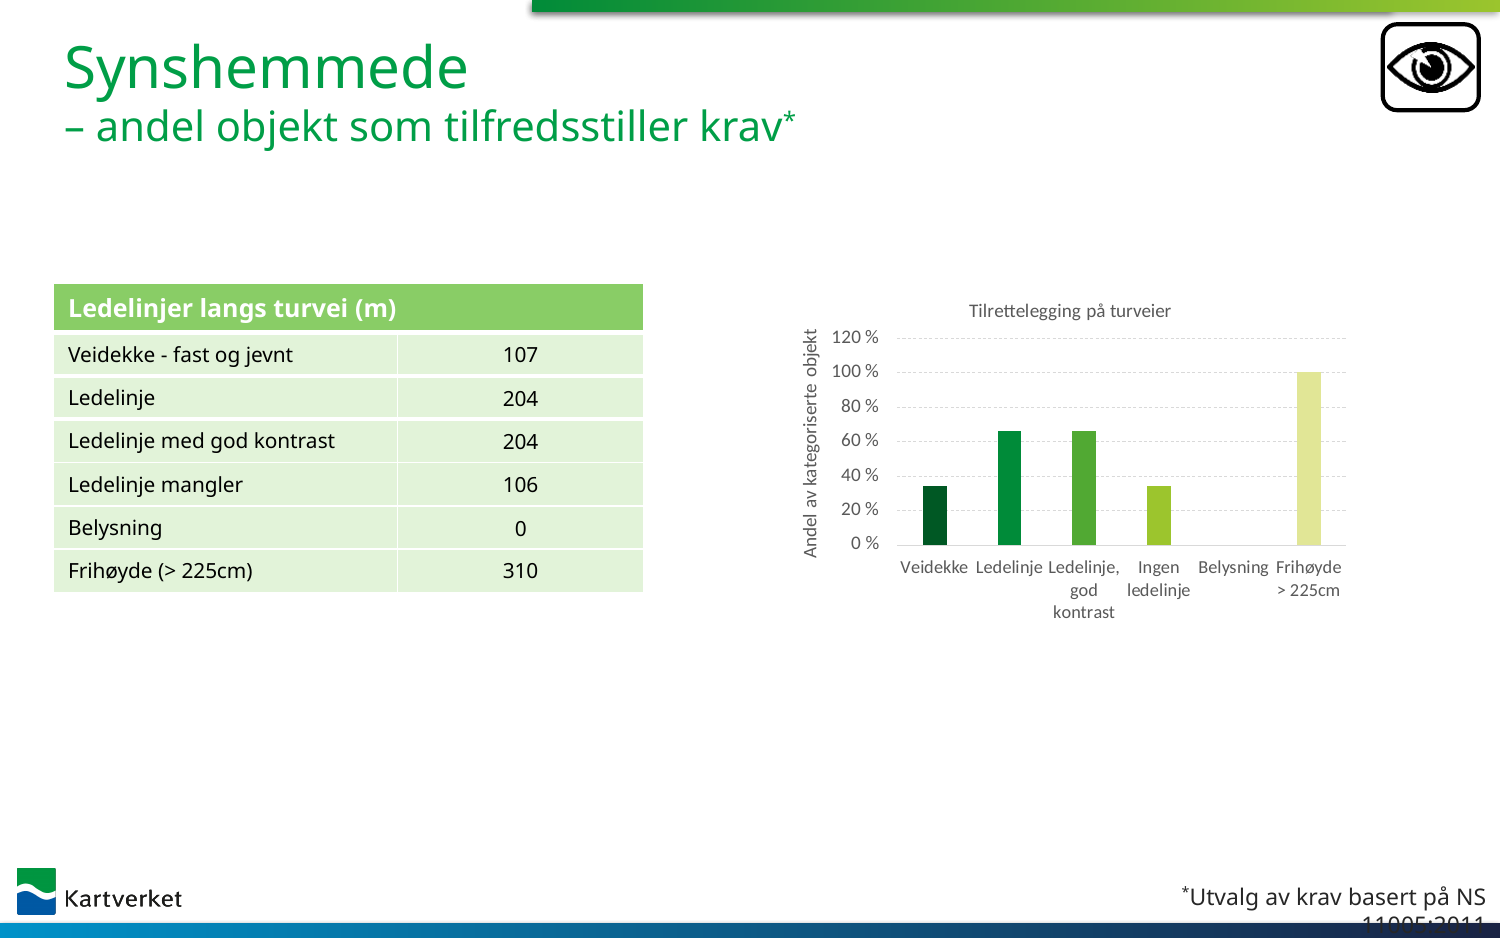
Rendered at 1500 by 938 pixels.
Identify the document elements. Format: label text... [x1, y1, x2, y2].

text_box *Utvalg av krav basert på NS 11005:2011 [1068, 873, 1500, 938]
table_cell Ledelinje [54, 378, 397, 417]
table_cell Belysning [54, 507, 397, 548]
table_cell 310 [398, 550, 643, 592]
table_cell 204 [398, 378, 643, 417]
table_cell 107 [398, 335, 643, 374]
text_box Synshemmede – andel objekt som tilfredsstiller krav* [49, 24, 1431, 158]
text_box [1382, 24, 1480, 111]
table_cell 106 [398, 463, 643, 505]
table_cell Ledelinje mangler [54, 463, 397, 505]
table_cell 204 [398, 421, 643, 462]
picture [791, 291, 1349, 630]
table_cell 0 [398, 507, 643, 548]
table_cell Ledelinje med god kontrast [54, 421, 397, 462]
table_header Ledelinjer langs turvei (m) [54, 284, 643, 330]
table_cell Veidekke - fast og jevnt [54, 335, 397, 374]
table_cell Frihøyde (> 225cm) [54, 550, 397, 592]
